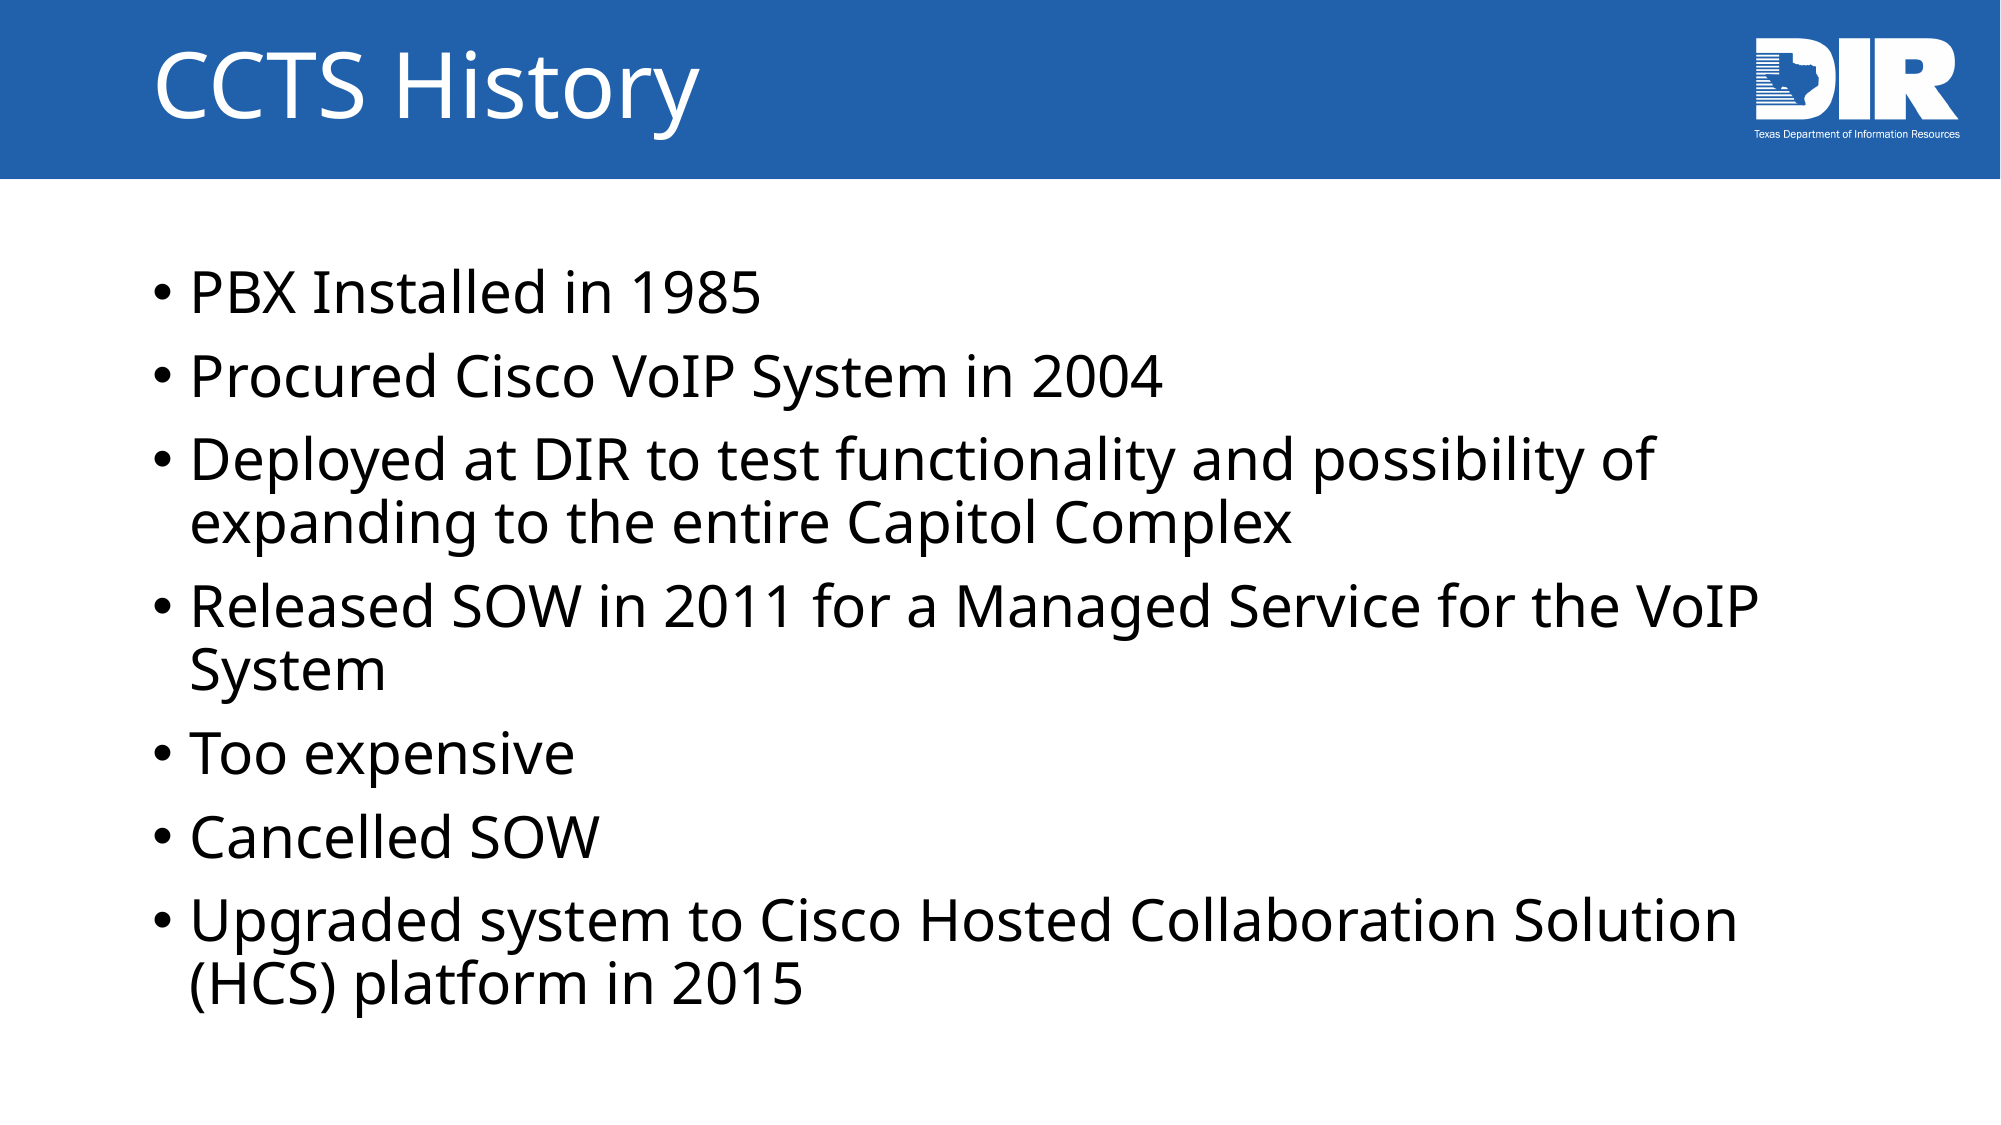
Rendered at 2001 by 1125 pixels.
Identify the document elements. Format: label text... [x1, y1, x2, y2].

picture [0, 0, 2001, 1125]
title CCTS History [137, 0, 1863, 179]
list PBX Installed in 1985 Procured Cisco VoIP System in 2004 Deployed at DIR to test functionality and possibility of expanding to the entire Capitol Complex Released SOW in 2011 for a Managed Service for the VoIP System Too expensive Cancelled SOW Upgraded system to Cisco Hosted Collaboration Solution (HCS) platform in 2015 [137, 255, 1863, 1014]
